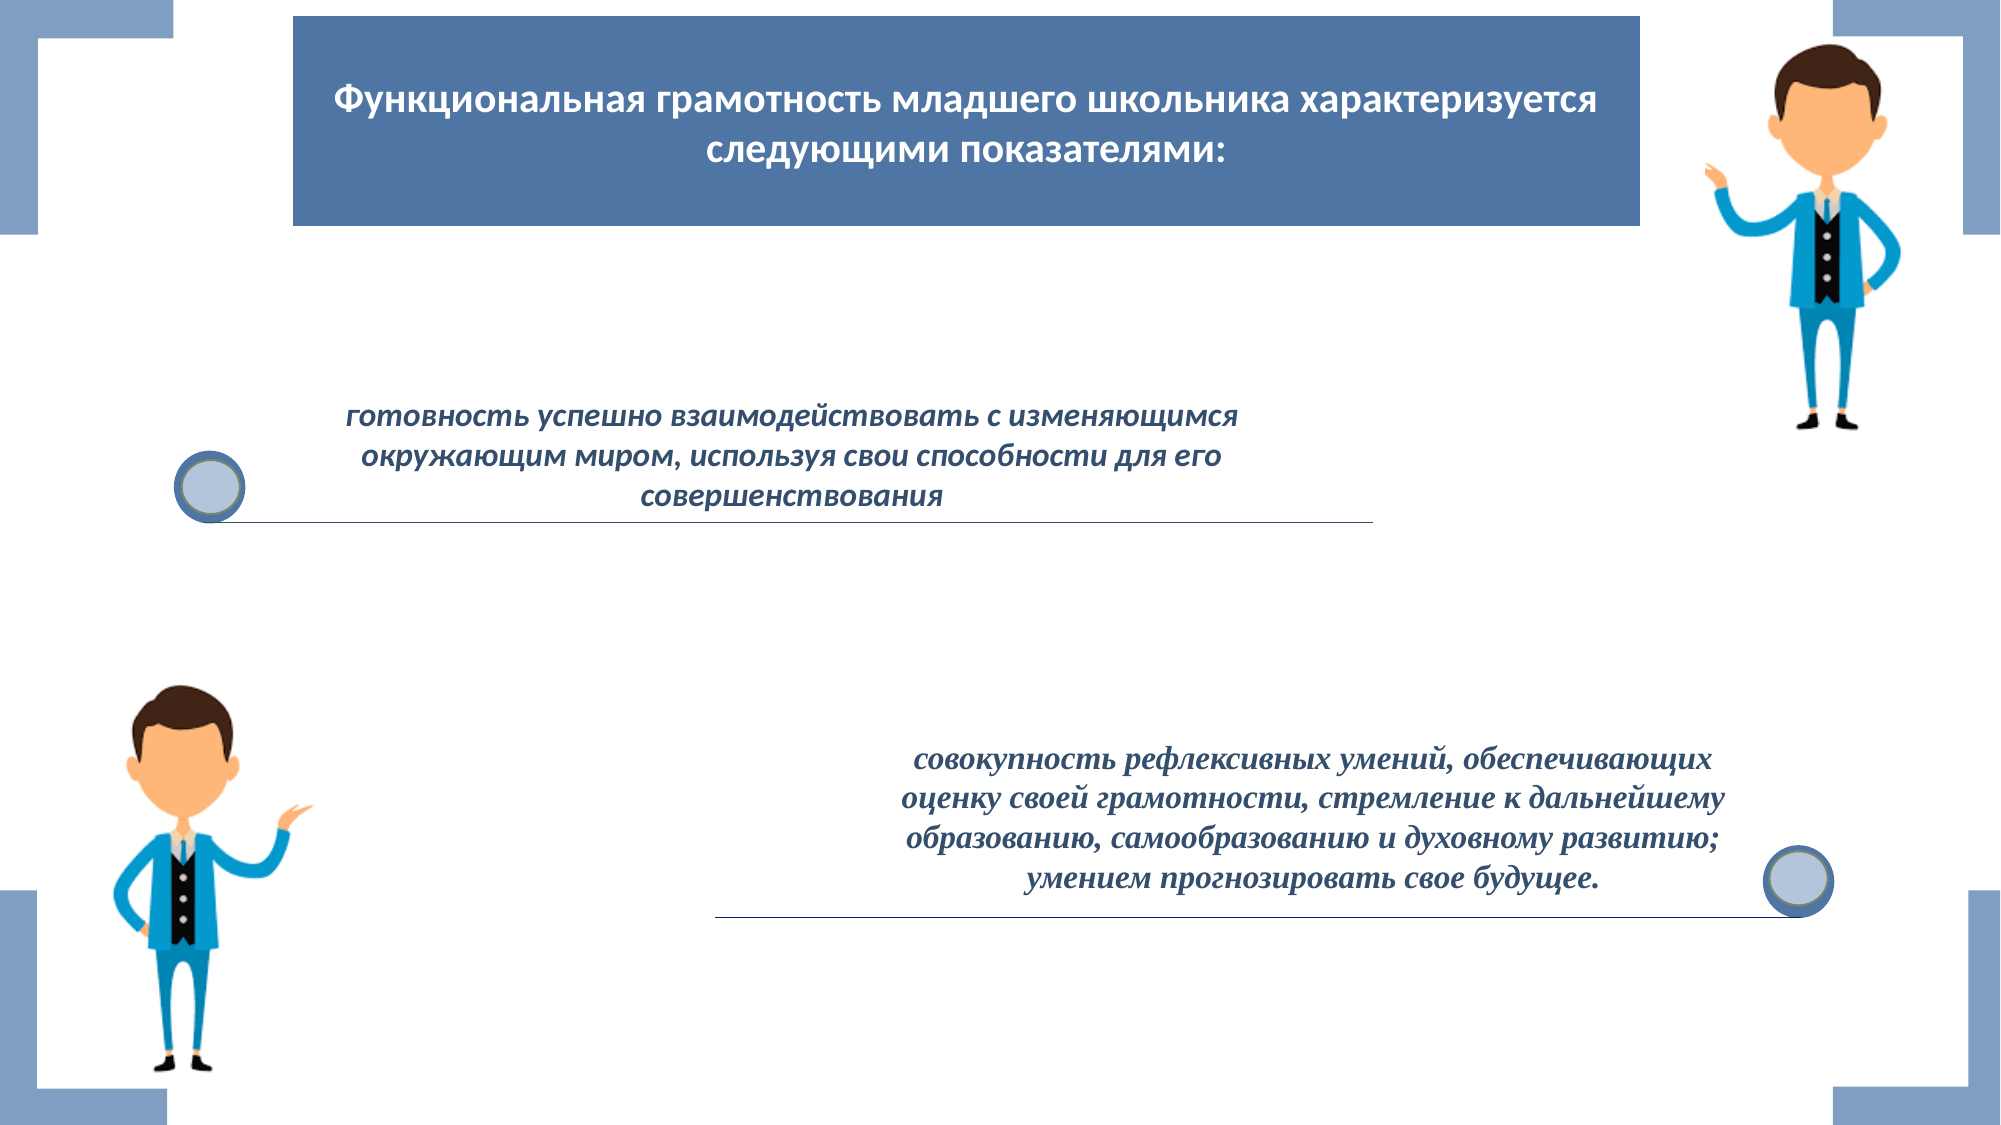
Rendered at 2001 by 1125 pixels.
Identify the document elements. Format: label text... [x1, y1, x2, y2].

picture [56, 681, 365, 1082]
text_box готовность успешно взаимодействовать с изменяющимся окружающим миром, используя свои способности для его совершенствования [292, 386, 1293, 521]
text_box [1768, 850, 1829, 907]
text_box [173, 450, 246, 523]
text_box Функциональная грамотность младшего школьника характеризуется следующими показателями: [291, 13, 1642, 228]
text_box [1762, 845, 1835, 918]
text_box совокупность рефлексивных умений, обеспечивающих оценку своей грамотности, стремление к дальнейшему образованию, самообразованию и духовному развитию; умением прогнозировать свое будущее. [877, 728, 1751, 903]
picture [1705, 40, 1962, 441]
text_box [180, 458, 242, 516]
